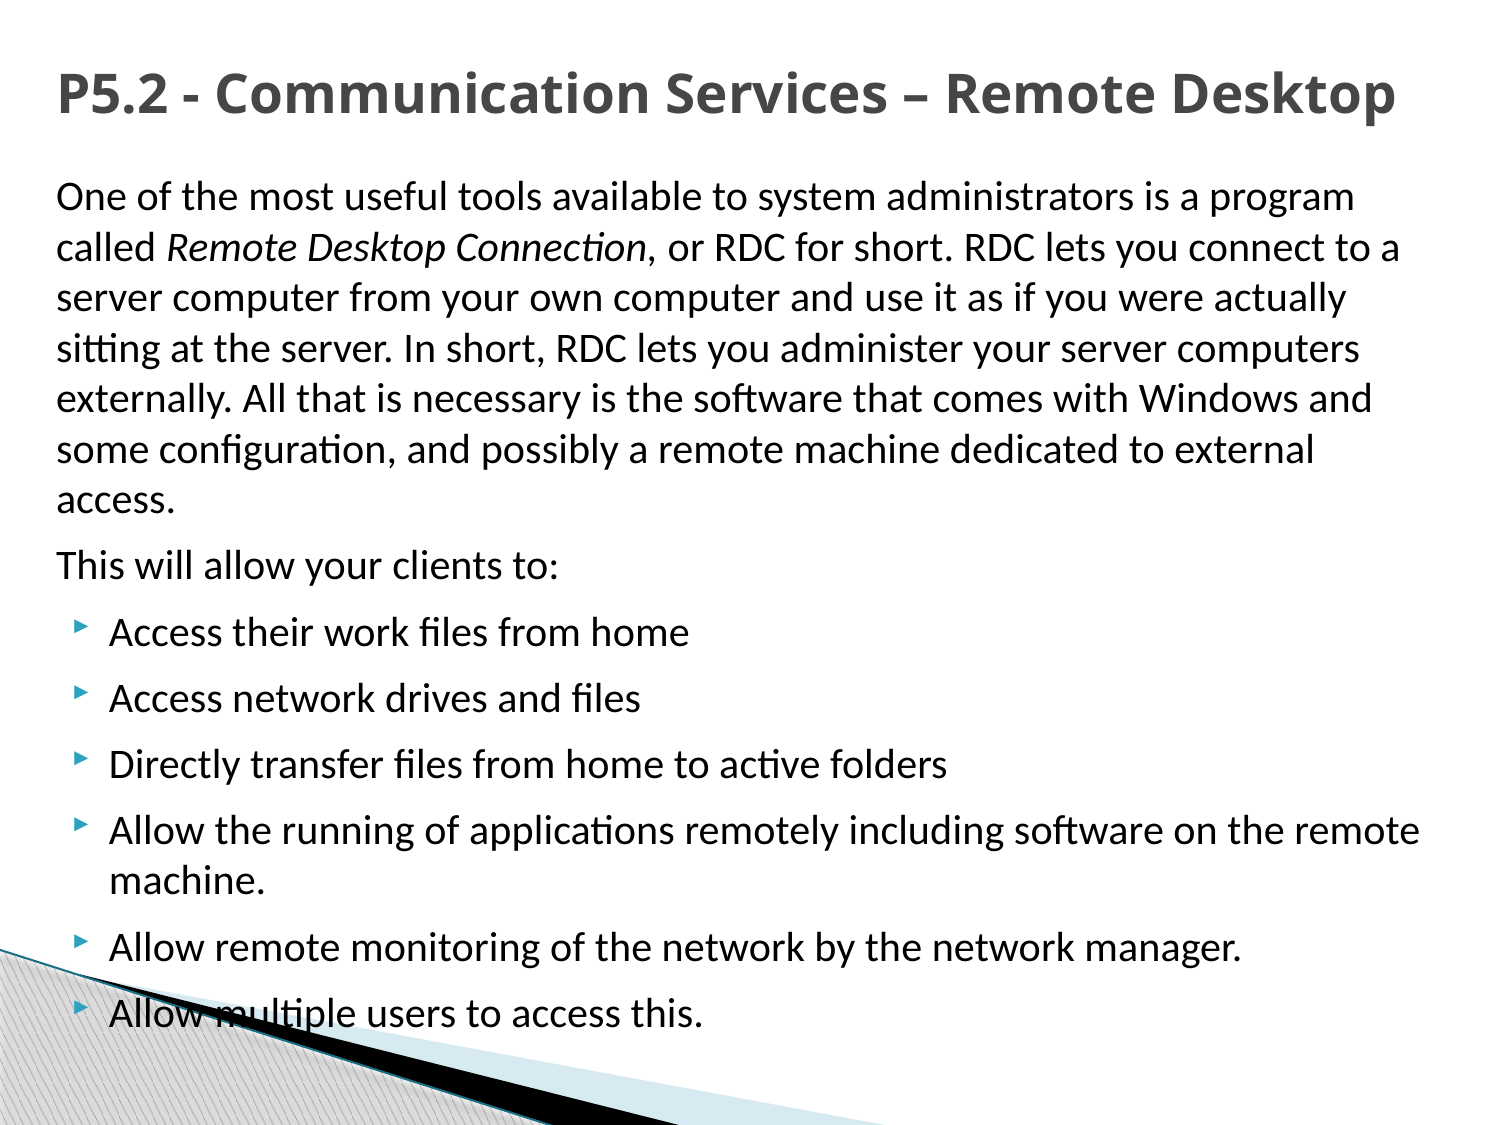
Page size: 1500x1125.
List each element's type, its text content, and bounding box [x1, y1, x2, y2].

list One of the most useful tools available to system administrators is a program called Remote Desktop Connection, or RDC for short. RDC lets you connect to a server computer from your own computer and use it as if you were actually sitting at the server. In short, RDC lets you administer your server computers externally. All that is necessary is the software that comes with Windows and some configuration, and possibly a remote machine dedicated to external access. This will allow your clients to: Access their work files from home Access network drives and files Directly transfer files from home to active folders Allow the running of applications remotely including software on the remote machine. Allow remote monitoring of the network by the network manager. Allow multiple users to access this. [41, 161, 1459, 1047]
title P5.2 - Communication Services – Remote Desktop [41, 21, 1459, 161]
